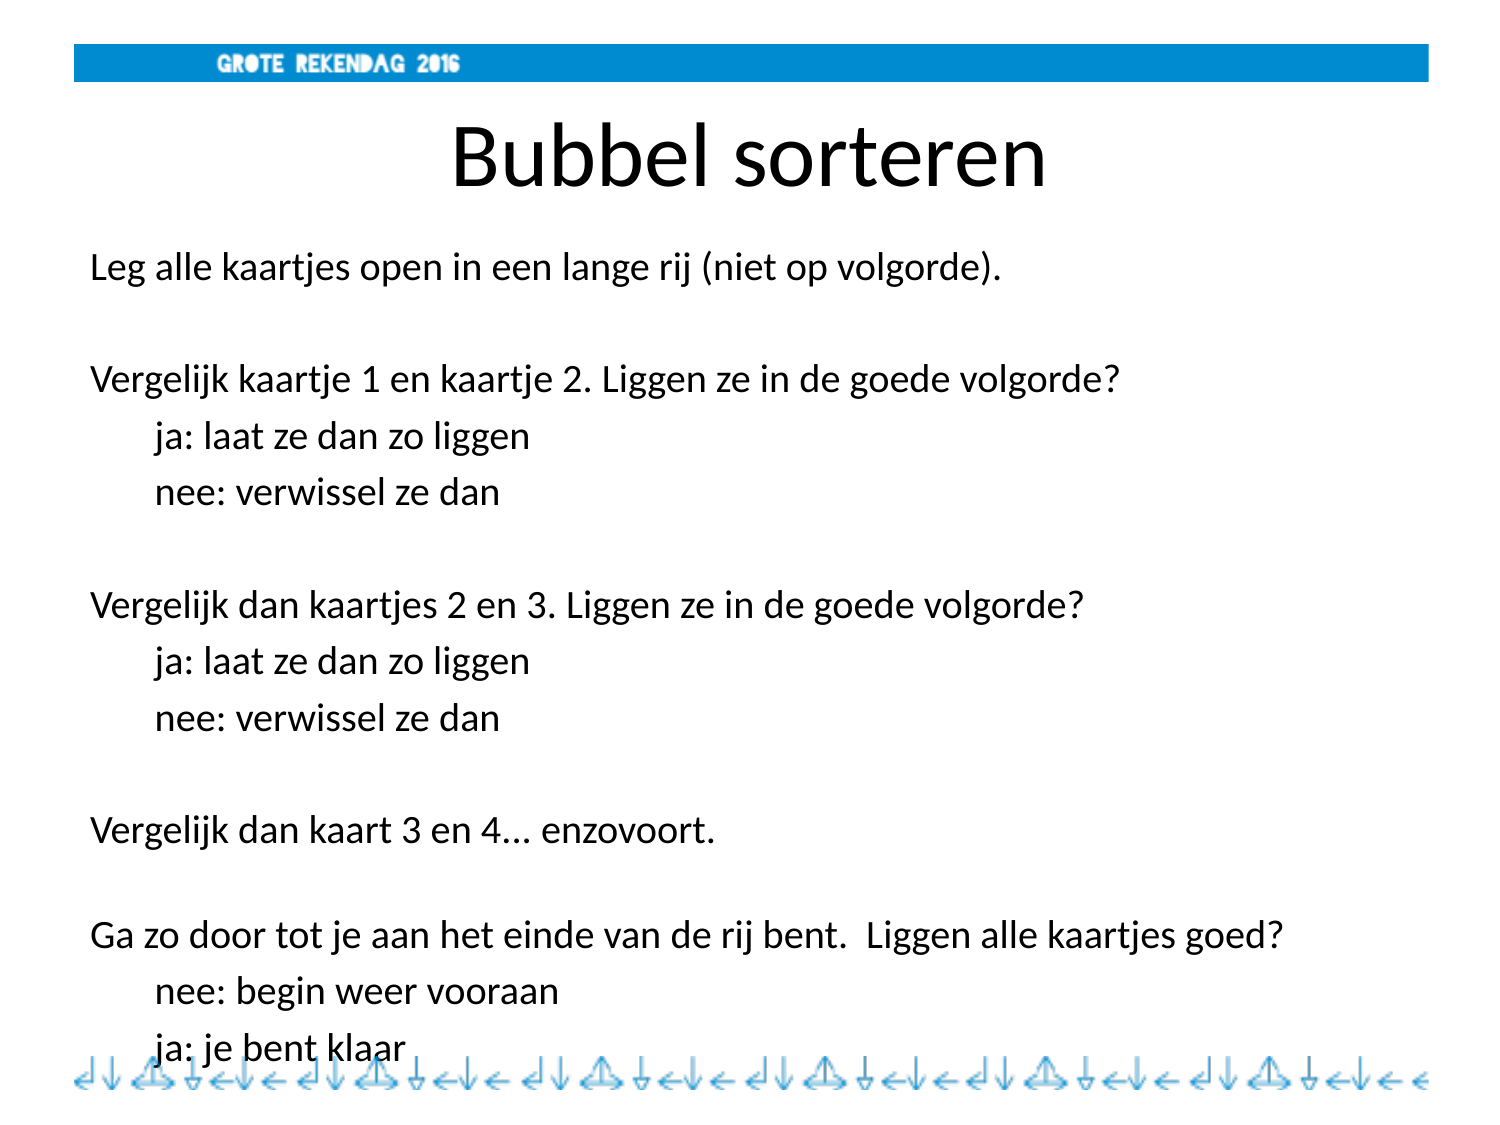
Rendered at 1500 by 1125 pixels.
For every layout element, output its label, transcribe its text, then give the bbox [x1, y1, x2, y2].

picture [296, 54, 405, 72]
picture [417, 54, 459, 72]
list Leg alle kaartjes open in een lange rij (niet op volgorde). Vergelijk kaartje 1 en kaartje 2. Liggen ze in de goede volgorde? ja: laat ze dan zo liggen nee: verwissel ze dan Vergelijk dan kaartjes 2 en 3. Liggen ze in de goede volgorde? ja: laat ze dan zo liggen nee: verwissel ze dan Vergelijk dan kaart 3 en 4... enzovoort. Ga zo door tot je aan het einde van de rij bent. Liggen alle kaartjes goed? nee: begin weer vooraan ja: je bent klaar [75, 232, 1425, 1054]
picture [217, 54, 284, 72]
picture [73, 1056, 1429, 1090]
title Bubbel sorteren [75, 90, 1425, 232]
